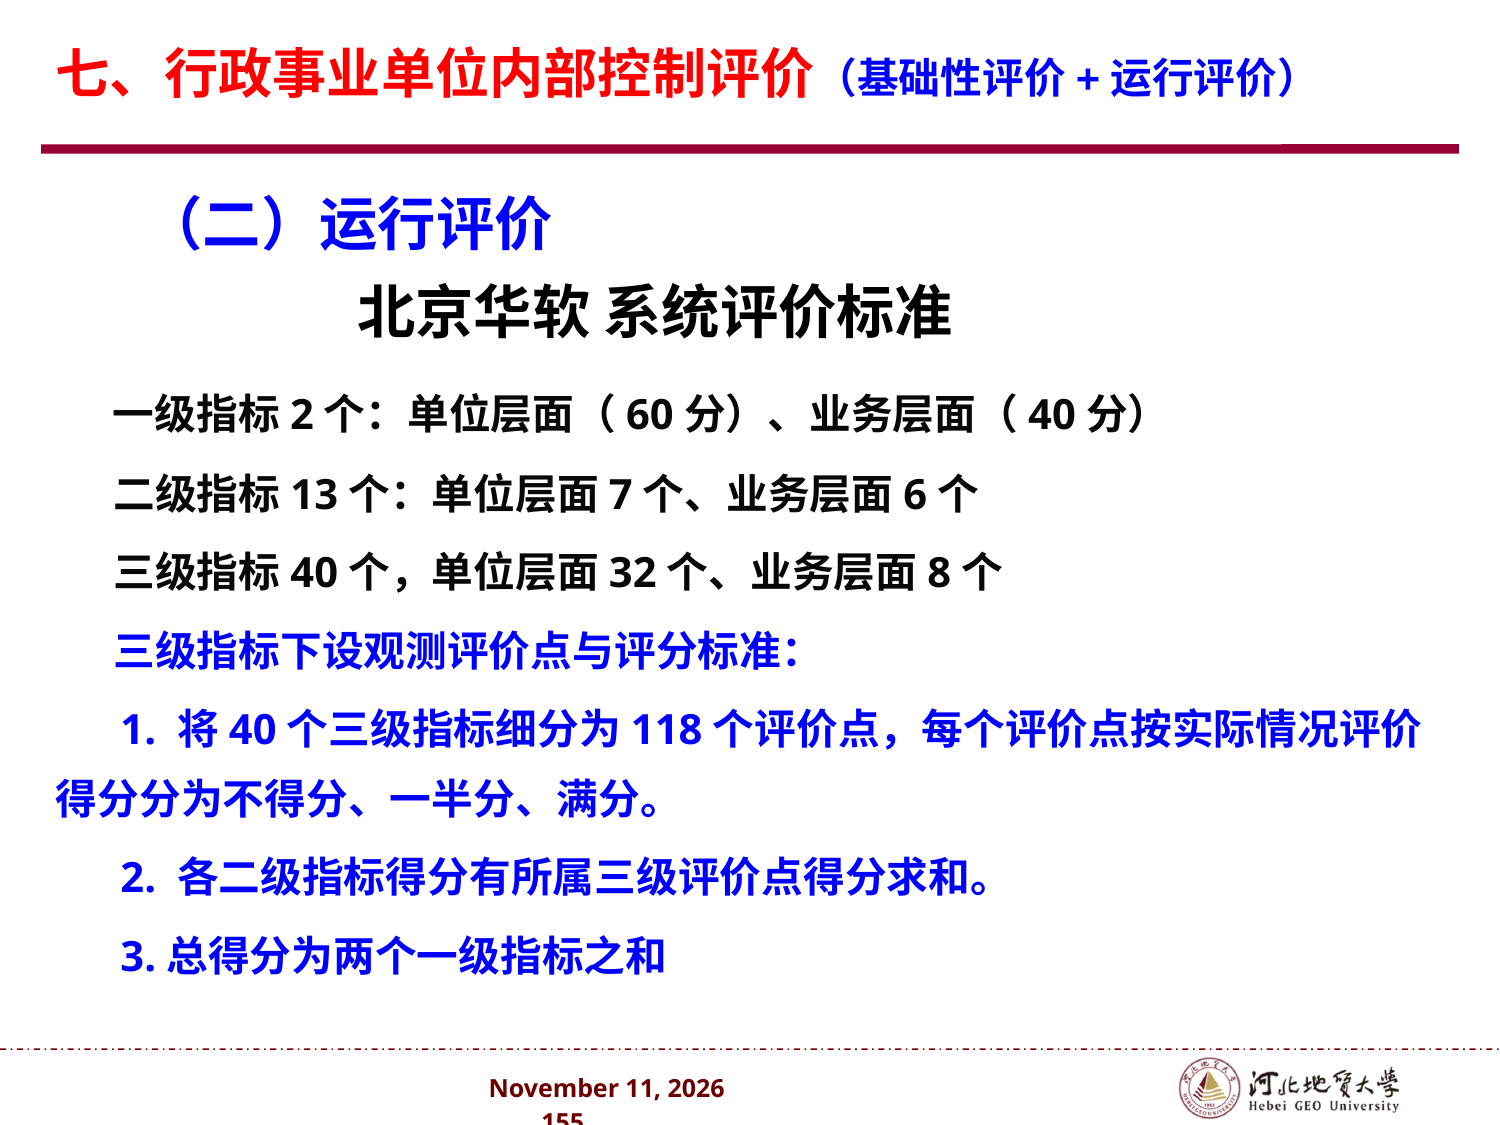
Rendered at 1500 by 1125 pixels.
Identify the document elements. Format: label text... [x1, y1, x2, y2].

text_box 七、行政事业单位内部控制评价（基础性评价+运行评价） [41, 19, 1459, 126]
picture [1159, 1049, 1420, 1125]
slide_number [473, 1064, 990, 1109]
text_box （二）运行评价 北京华软 系统评价标准 一级指标2个：单位层面（60分）、业务层面（40分） 二级指标13个：单位层面7个、业务层面6个 三级指标40个，单位层面32个、业务层面8个 三级指标下设观测评价点与评分标准： 1. 将40个三级指标细分为118个评价点，每个评价点按实际情况评价得分分为不得分、一半分、满分。 2. 各二级指标得分有所属三级评价点得分求和。 3.总得分为两个一级指标之和 [41, 172, 1459, 1035]
